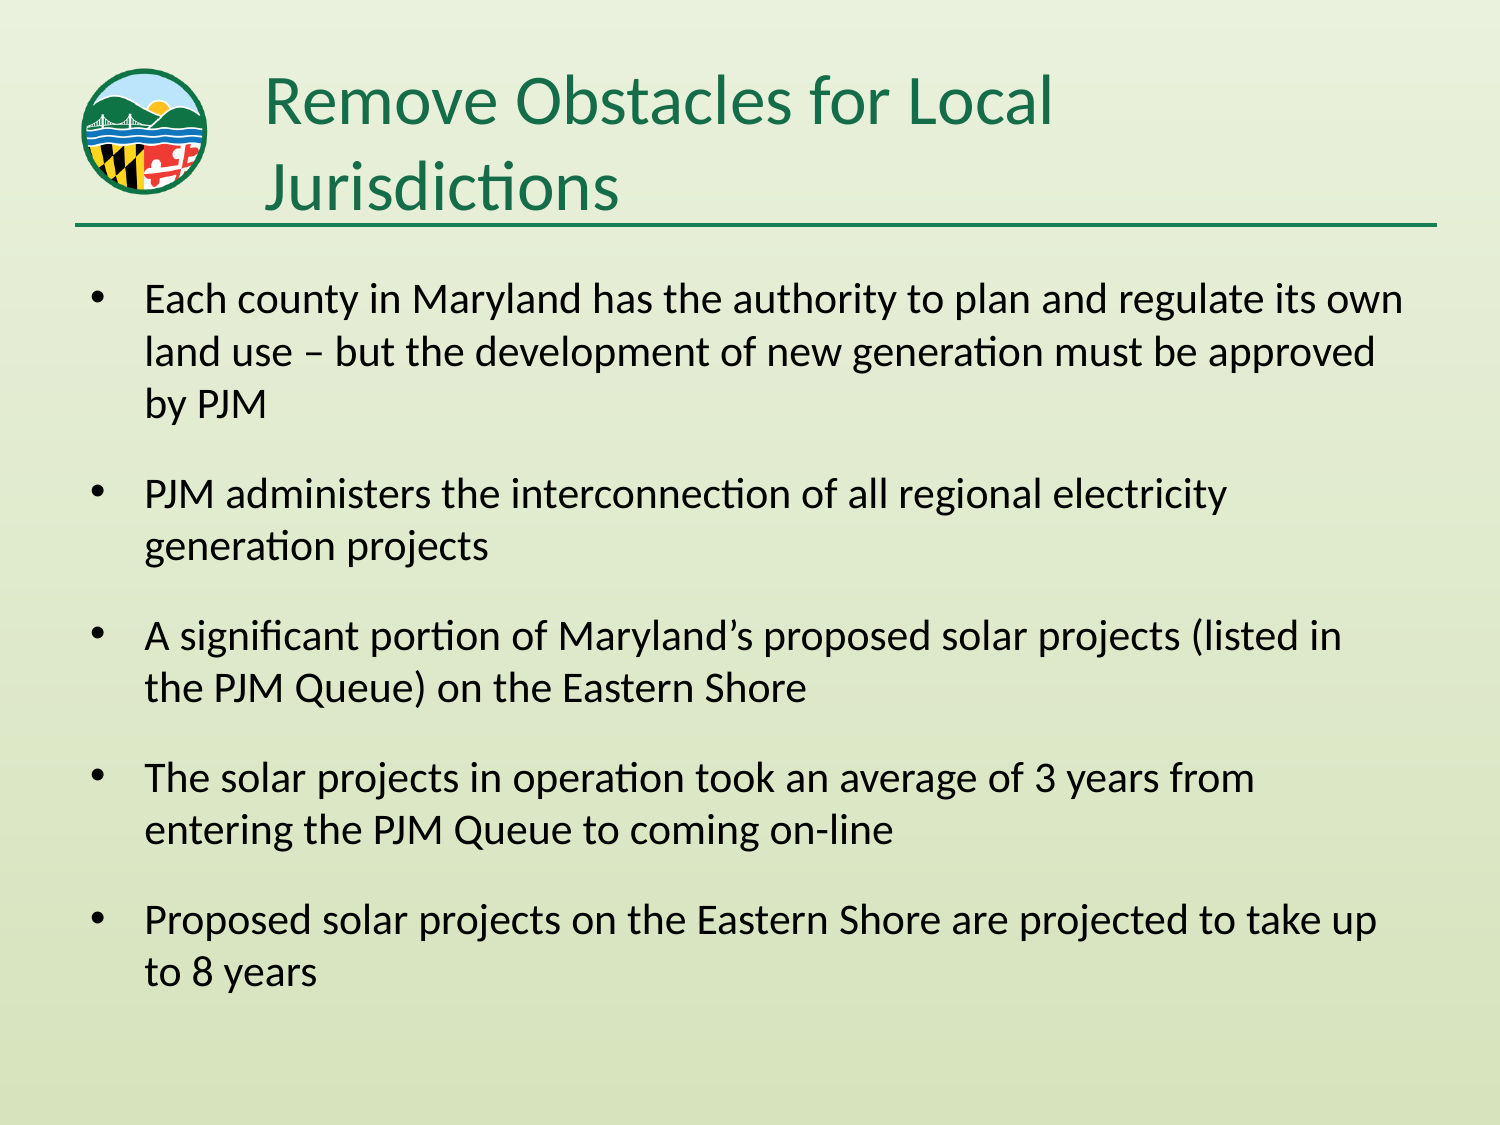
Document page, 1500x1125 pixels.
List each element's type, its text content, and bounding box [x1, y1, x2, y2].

title Remove Obstacles for Local Jurisdictions [249, 45, 1425, 233]
picture [75, 62, 213, 200]
list Each county in Maryland has the authority to plan and regulate its own land use – but the development of new generation must be approved by PJM PJM administers the interconnection of all regional electricity generation projects A significant portion of Maryland’s proposed solar projects (listed in the PJM Queue) on the Eastern Shore The solar projects in operation took an average of 3 years from entering the PJM Queue to coming on-line Proposed solar projects on the Eastern Shore are projected to take up to 8 years [75, 262, 1425, 1005]
